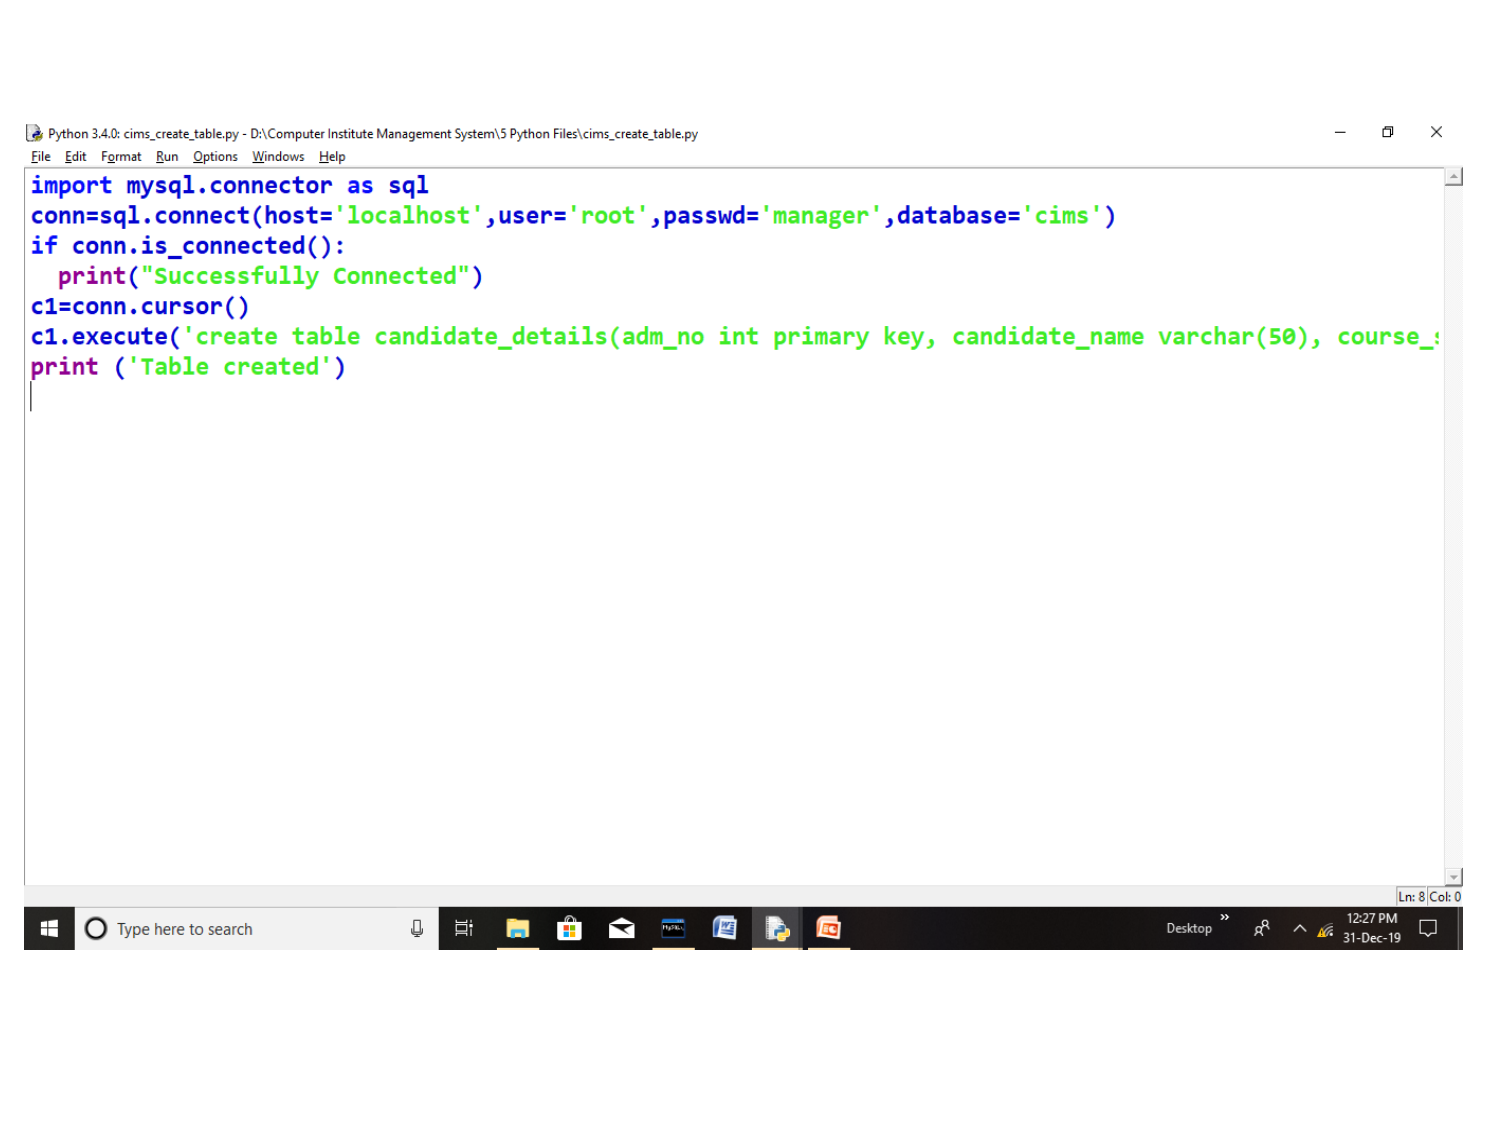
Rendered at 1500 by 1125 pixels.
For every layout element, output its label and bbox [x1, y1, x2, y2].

picture [24, 121, 1463, 951]
